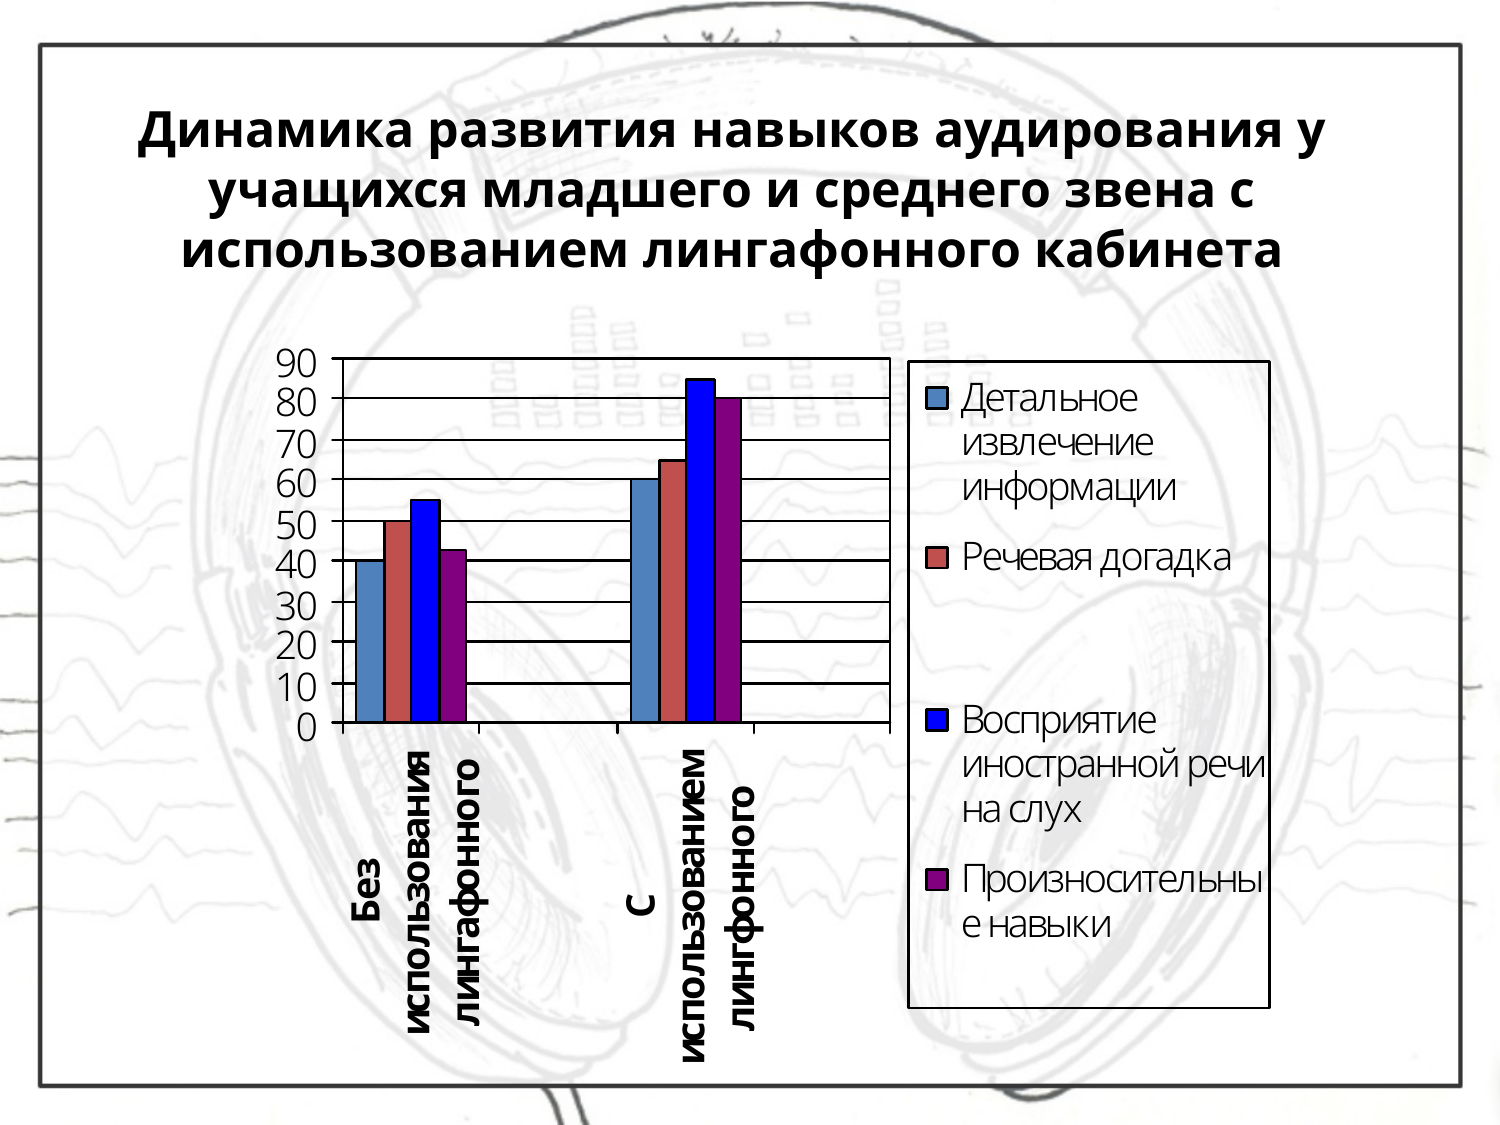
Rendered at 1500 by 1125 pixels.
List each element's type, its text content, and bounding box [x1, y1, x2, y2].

text_box Динамика развития навыков аудирования у учащихся младшего и среднего звена с использованием лингафонного кабинета [100, 89, 1365, 285]
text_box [229, 285, 1294, 1113]
